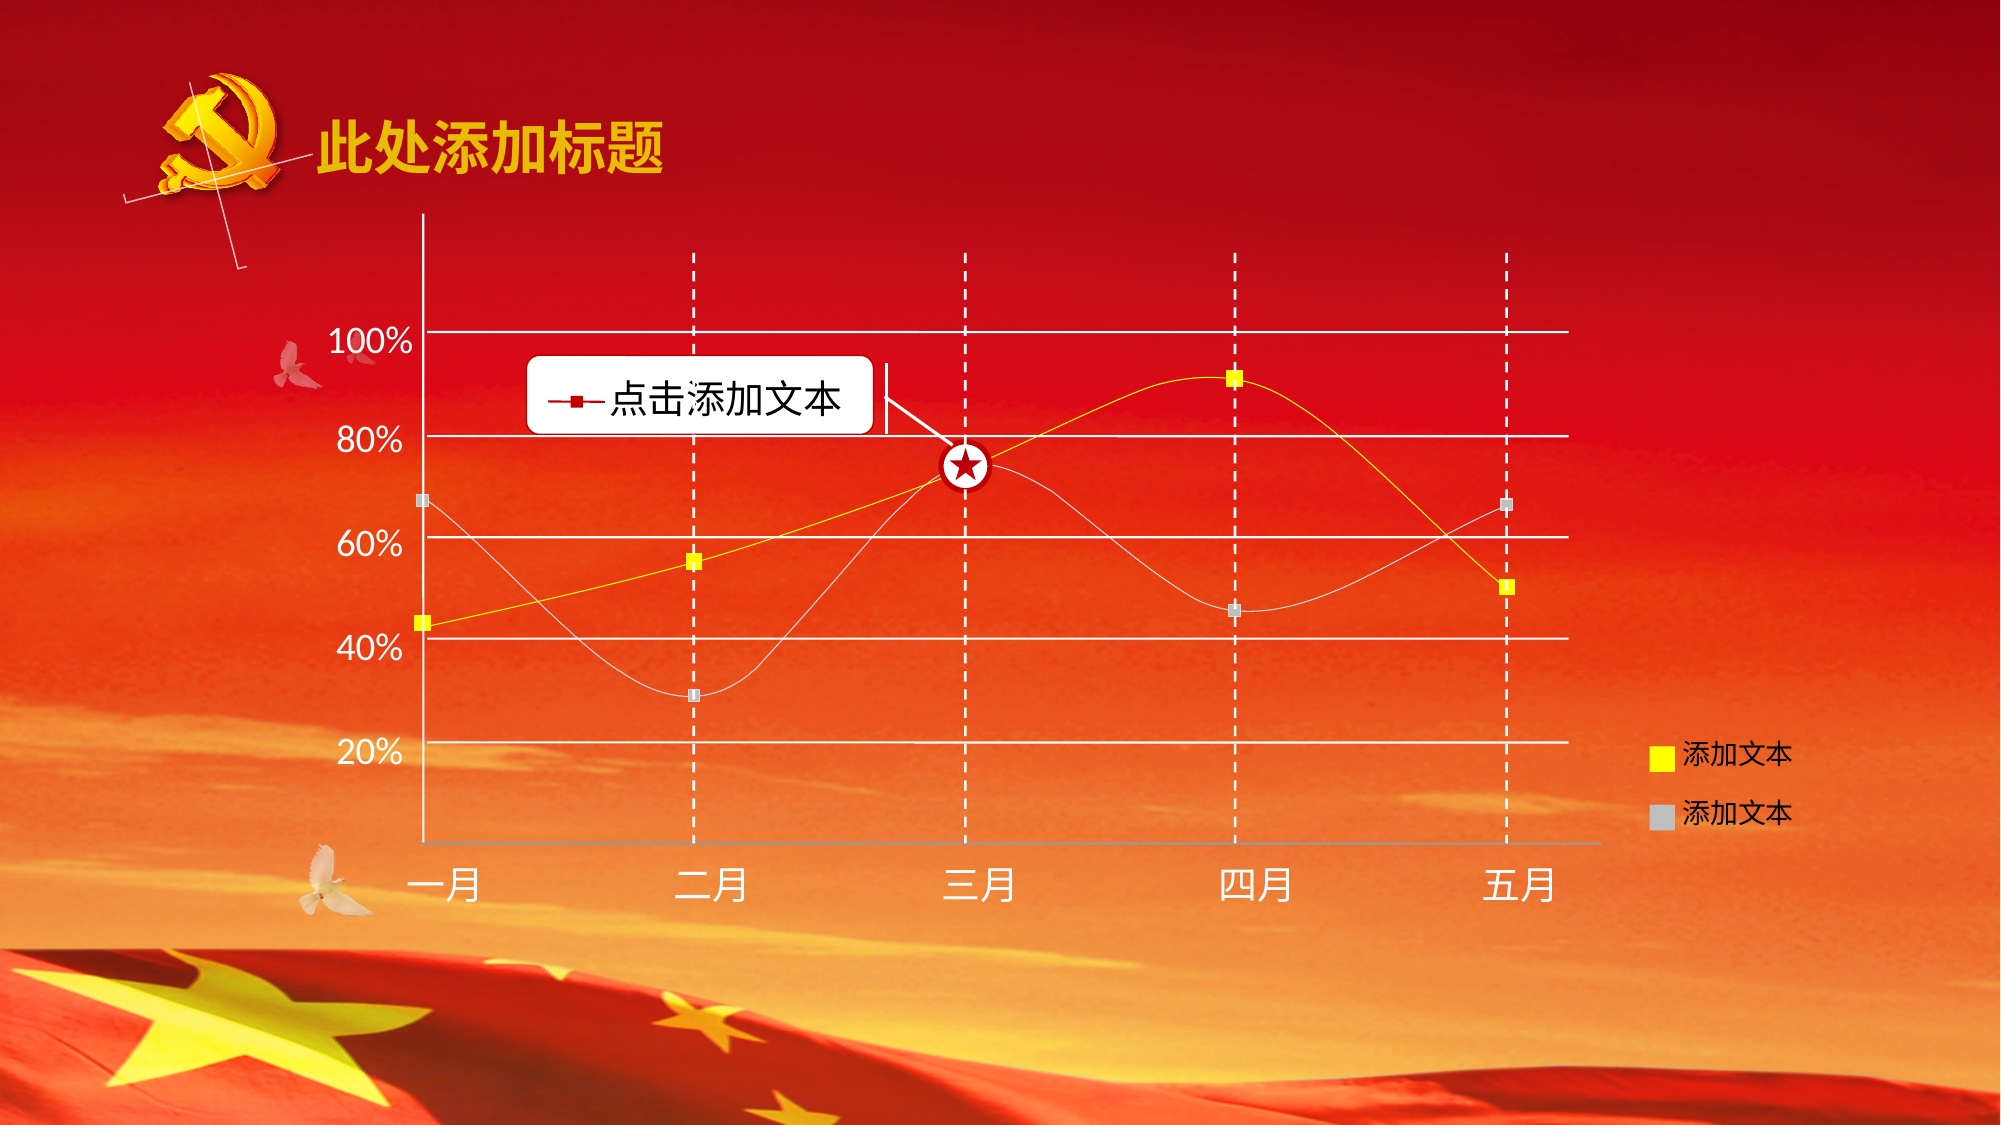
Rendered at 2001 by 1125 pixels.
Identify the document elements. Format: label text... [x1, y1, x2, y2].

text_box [294, 213, 1875, 916]
text_box 此处添加标题 [45, 103, 680, 189]
picture [0, 0, 2001, 1125]
